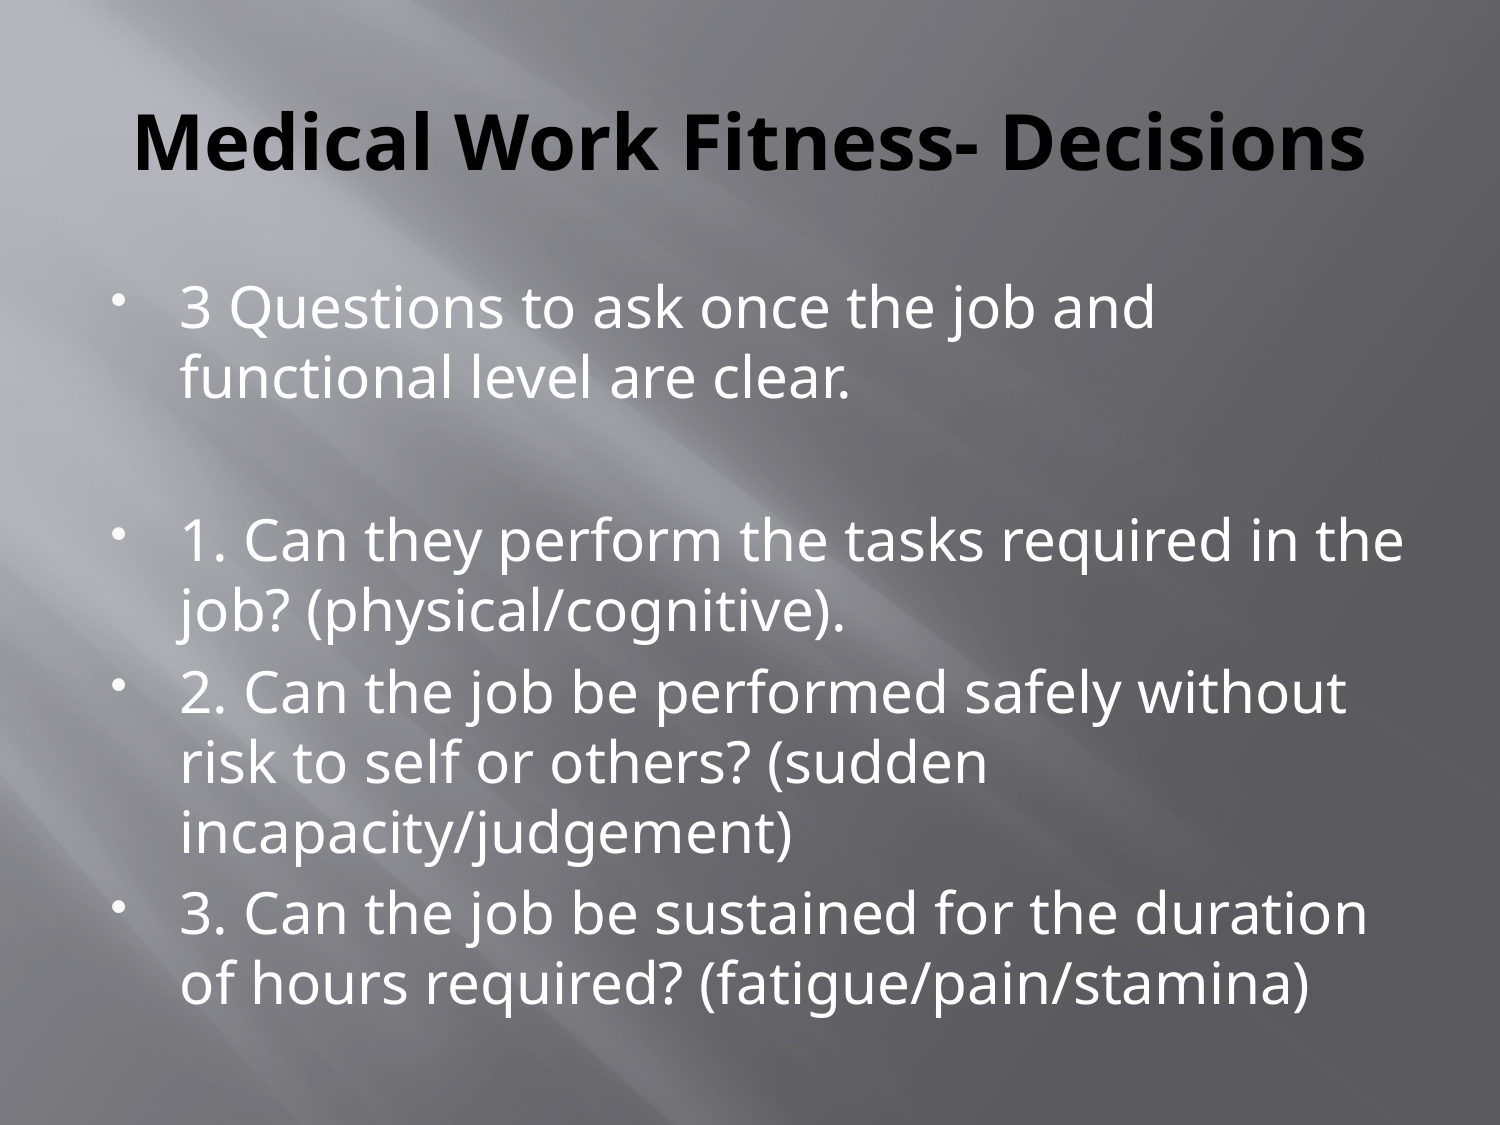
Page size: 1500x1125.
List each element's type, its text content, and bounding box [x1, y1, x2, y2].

list 3 Questions to ask once the job and functional level are clear. 1. Can they perform the tasks required in the job? (physical/cognitive). 2. Can the job be performed safely without risk to self or others? (sudden incapacity/judgement) 3. Can the job be sustained for the duration of hours required? (fatigue/pain/stamina) [75, 262, 1425, 1035]
title Medical Work Fitness- Decisions [75, 45, 1425, 233]
